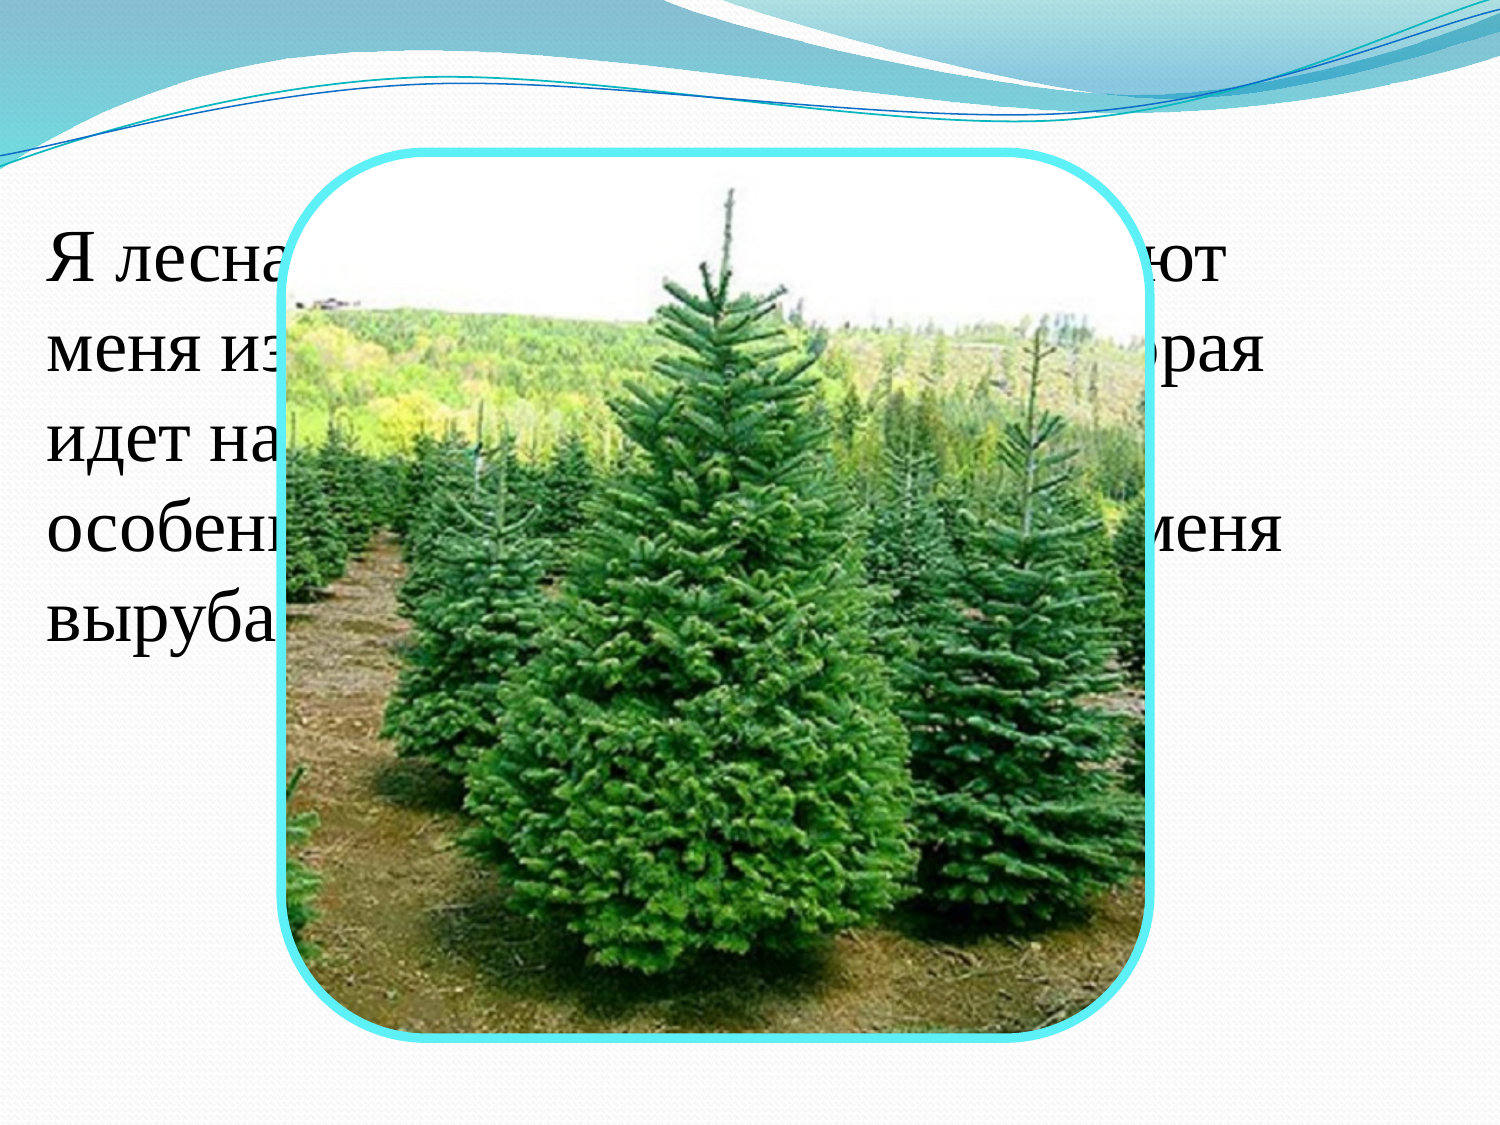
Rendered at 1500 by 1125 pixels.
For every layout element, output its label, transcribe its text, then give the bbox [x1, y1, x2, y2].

title Я лесная красавица. Люди вырубают меня из за ценной древесины, которая идет на строительство домов. Но особенно в больших количествах меня вырубают перед новым годом [46, 468, 274, 657]
title Я лесная красавица. Люди вырубают меня из за ценной древесины, которая идет на строительство домов. Но особенно в больших количествах меня вырубают перед новым годом [1157, 468, 1397, 657]
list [280, 152, 1151, 1039]
